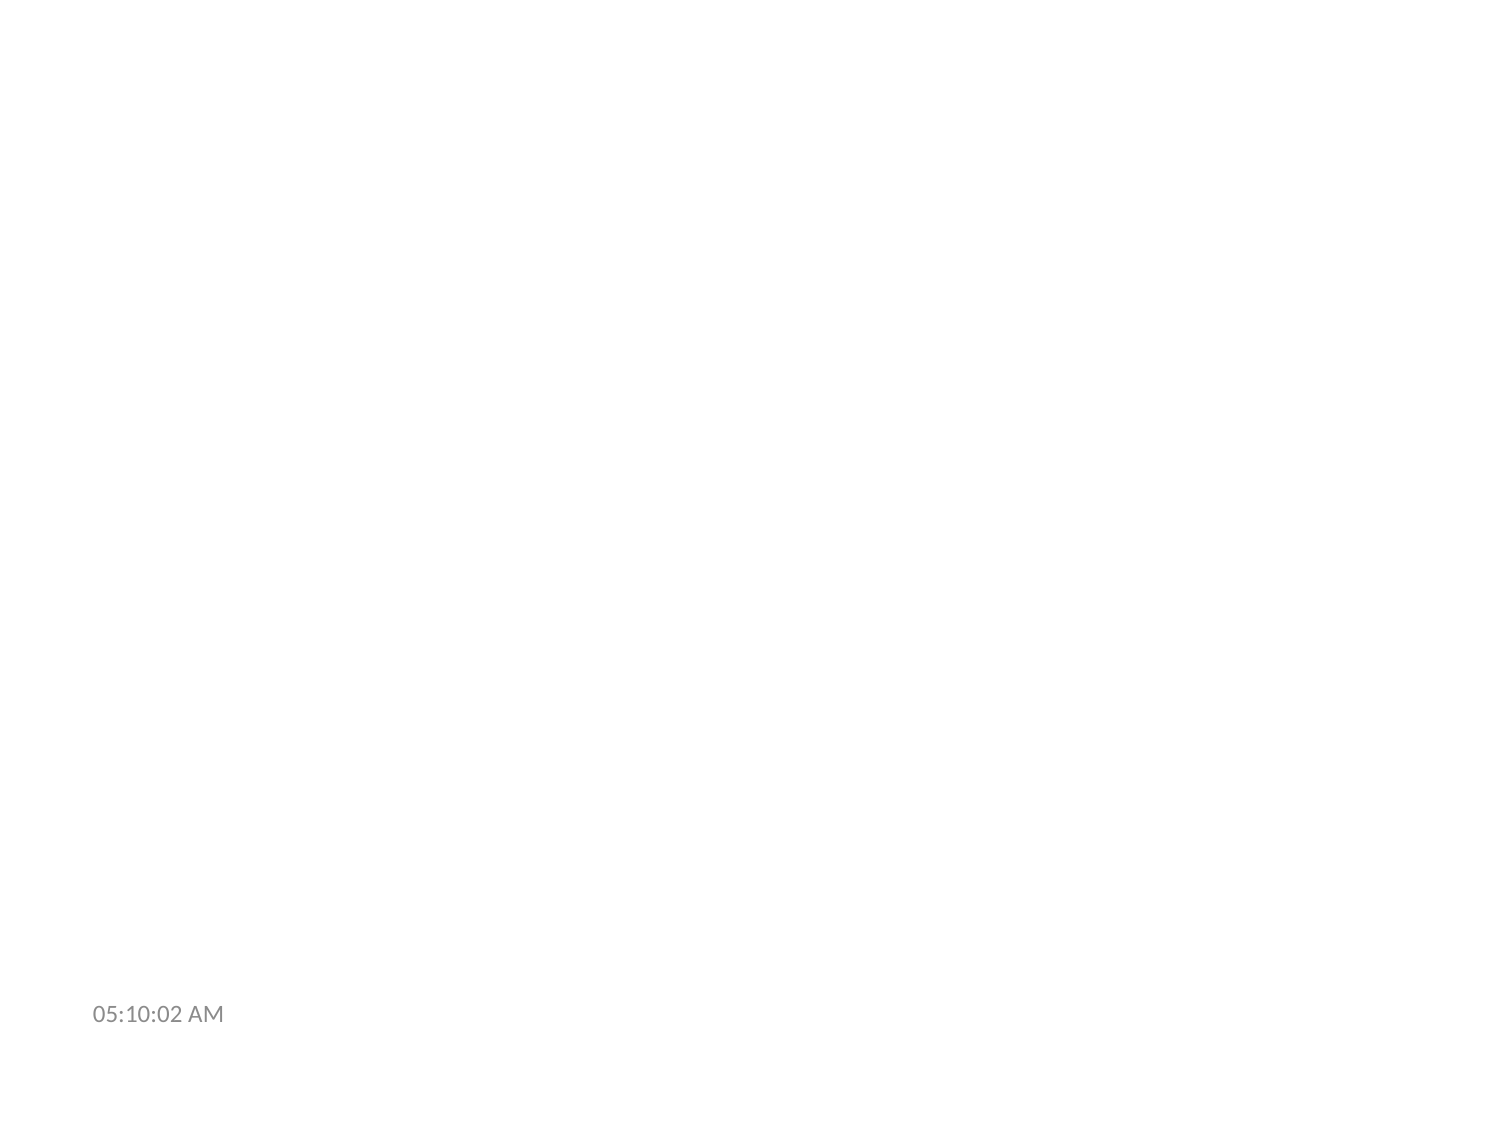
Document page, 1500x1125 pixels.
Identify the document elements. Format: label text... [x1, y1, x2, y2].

text_box 3:35:09 PM [77, 982, 428, 1043]
